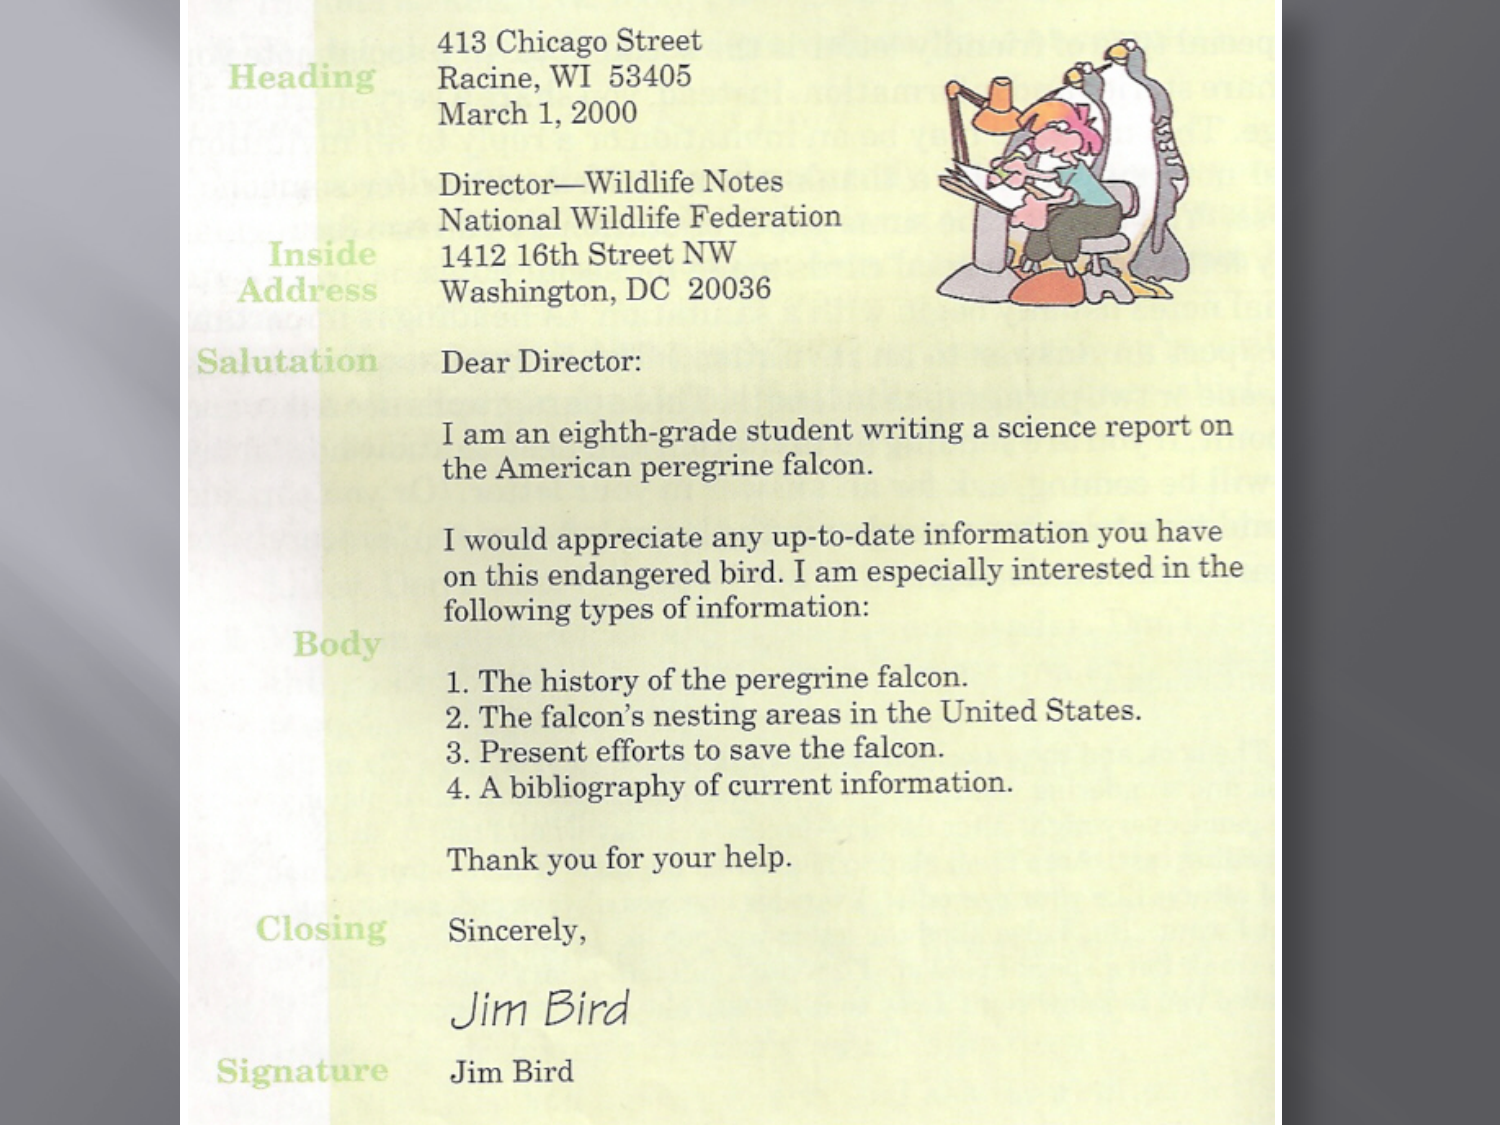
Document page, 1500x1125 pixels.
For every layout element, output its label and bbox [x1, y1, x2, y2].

picture [187, 0, 1276, 1125]
